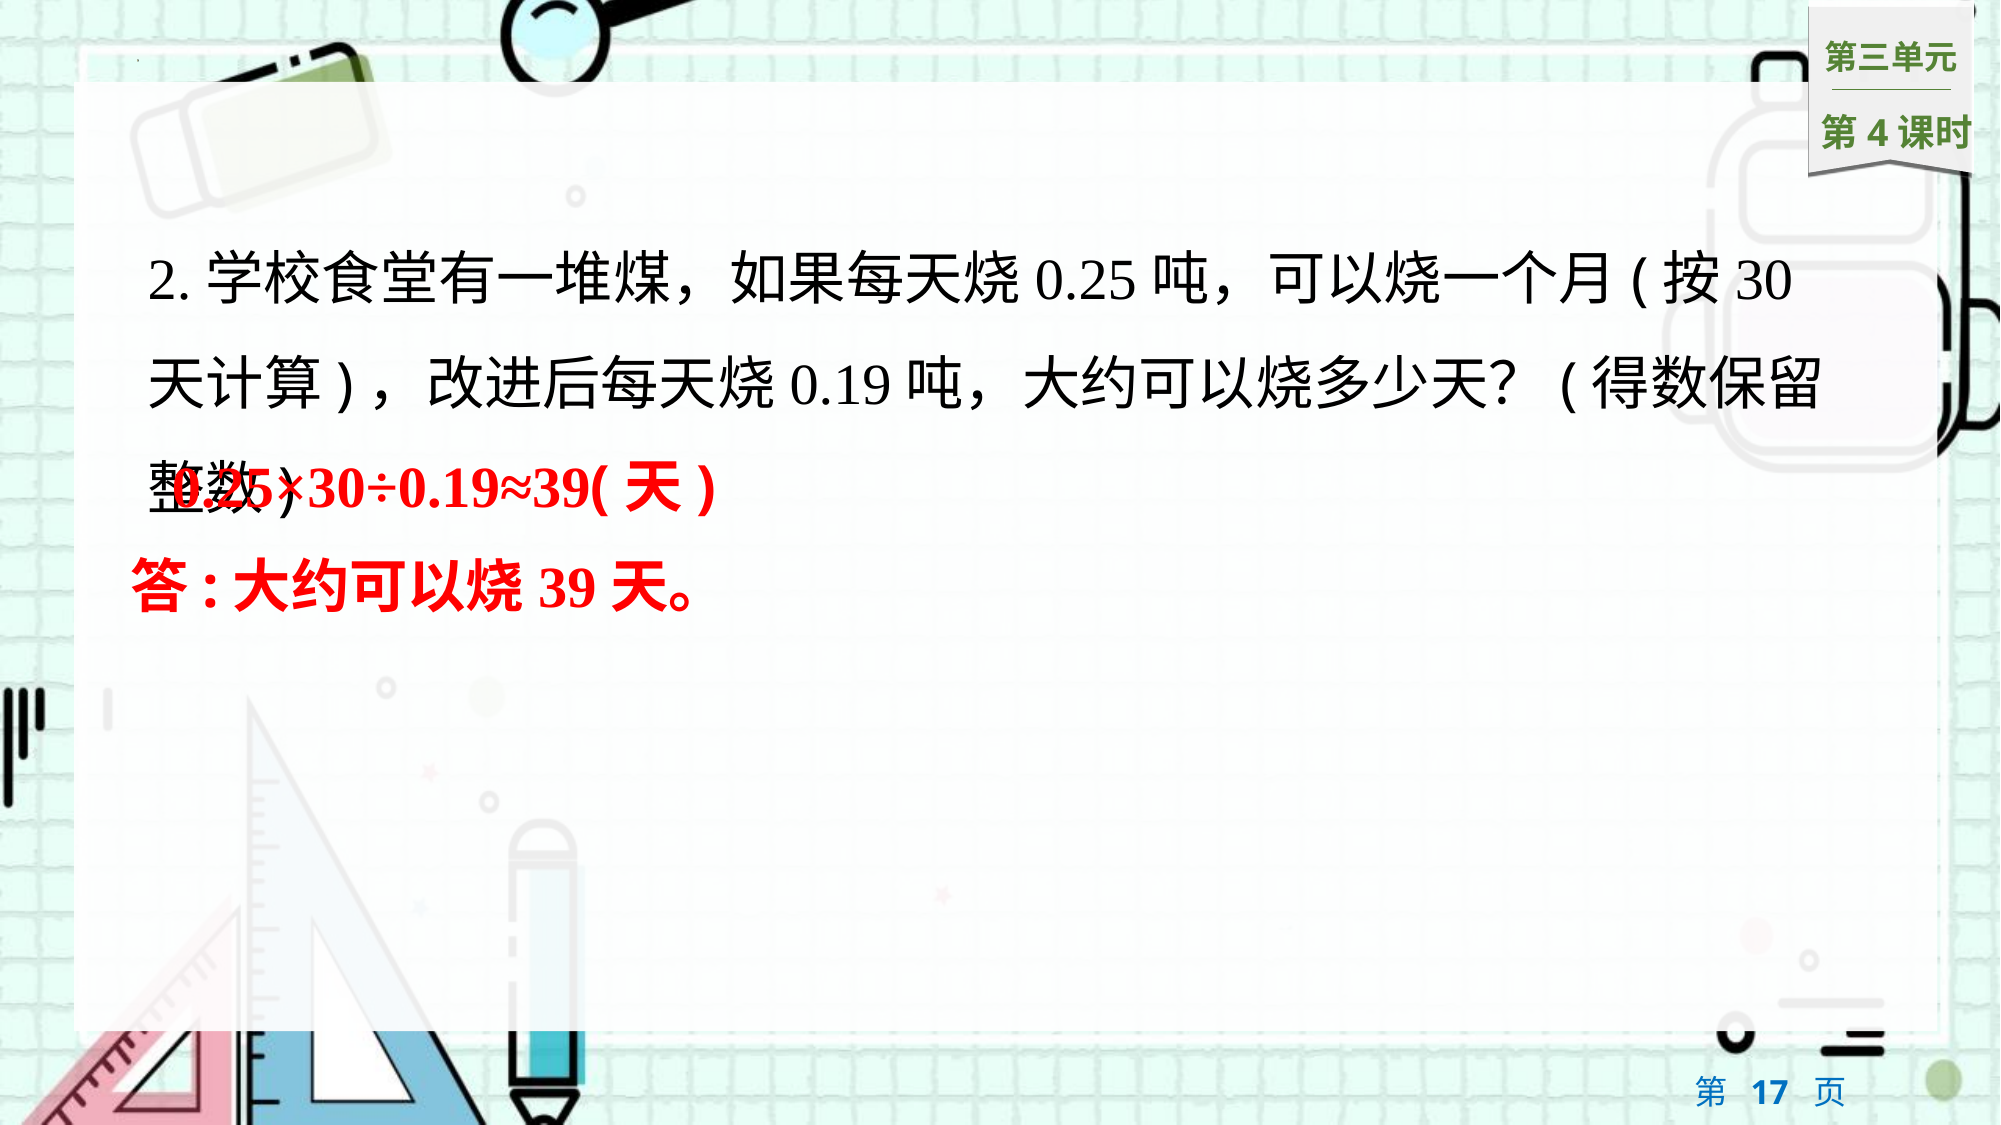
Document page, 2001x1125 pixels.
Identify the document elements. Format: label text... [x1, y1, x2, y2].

text_box 0.25×30÷0.19≈39(天) [171, 413, 717, 514]
picture [1938, 168, 1971, 176]
text_box 2.学校食堂有一堆煤，如果每天烧0.25吨，可以烧一个月(按30天计算)，改进后每天烧0.19吨，大约可以烧多少天？(得数保留整数) [147, 206, 1853, 522]
text_box 答:大约可以烧39天。 [130, 514, 728, 620]
picture [0, 0, 2000, 1125]
